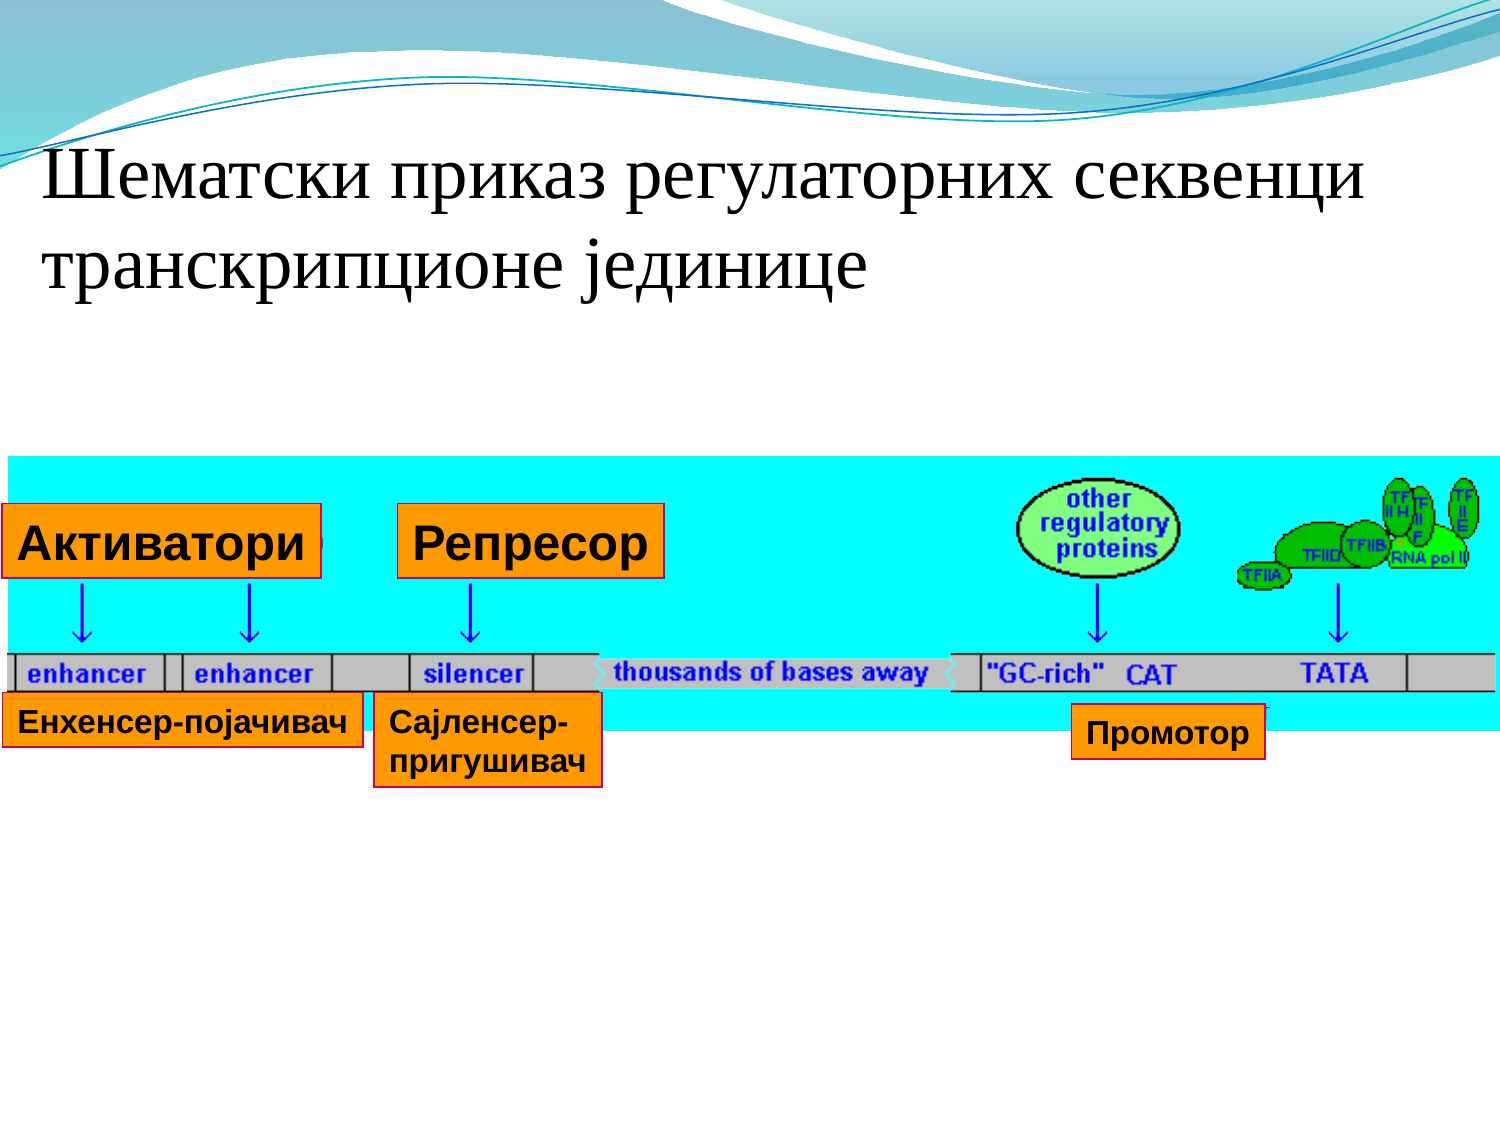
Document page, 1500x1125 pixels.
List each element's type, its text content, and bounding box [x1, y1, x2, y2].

text_box Енхенсер-појачивач [2, 738, 364, 747]
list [7, 455, 1500, 731]
text_box Сајленсер- пригушивач [373, 744, 602, 787]
title Шематски приказ регулаторних секвенци транскрипционе јединице [40, 115, 1426, 304]
text_box Промотор [1071, 744, 1266, 759]
